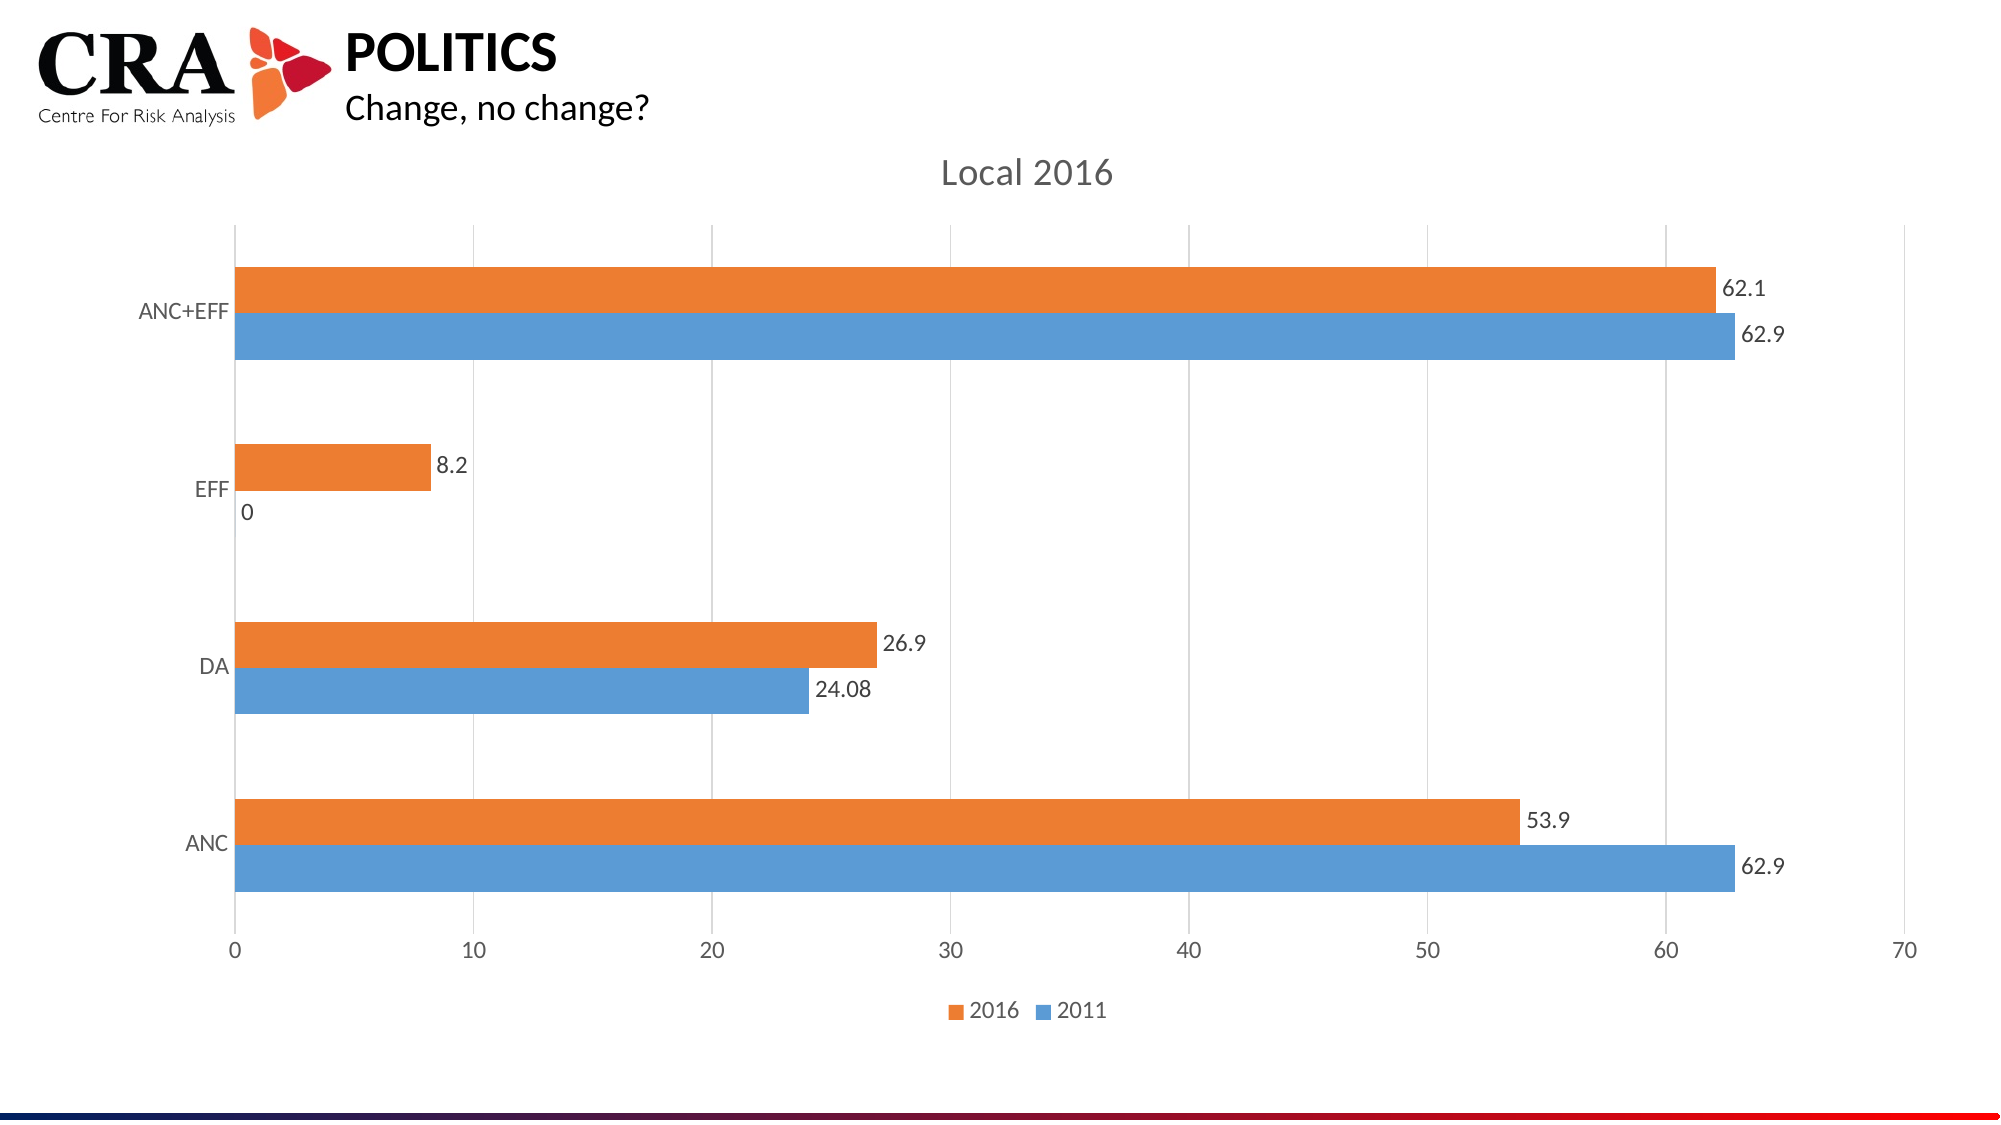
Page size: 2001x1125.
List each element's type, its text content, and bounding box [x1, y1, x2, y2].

chart [101, 118, 1955, 1031]
text_box POLITICS Change, no change? [330, 5, 1848, 118]
text_box [0, 1111, 2000, 1122]
picture [23, 11, 346, 137]
